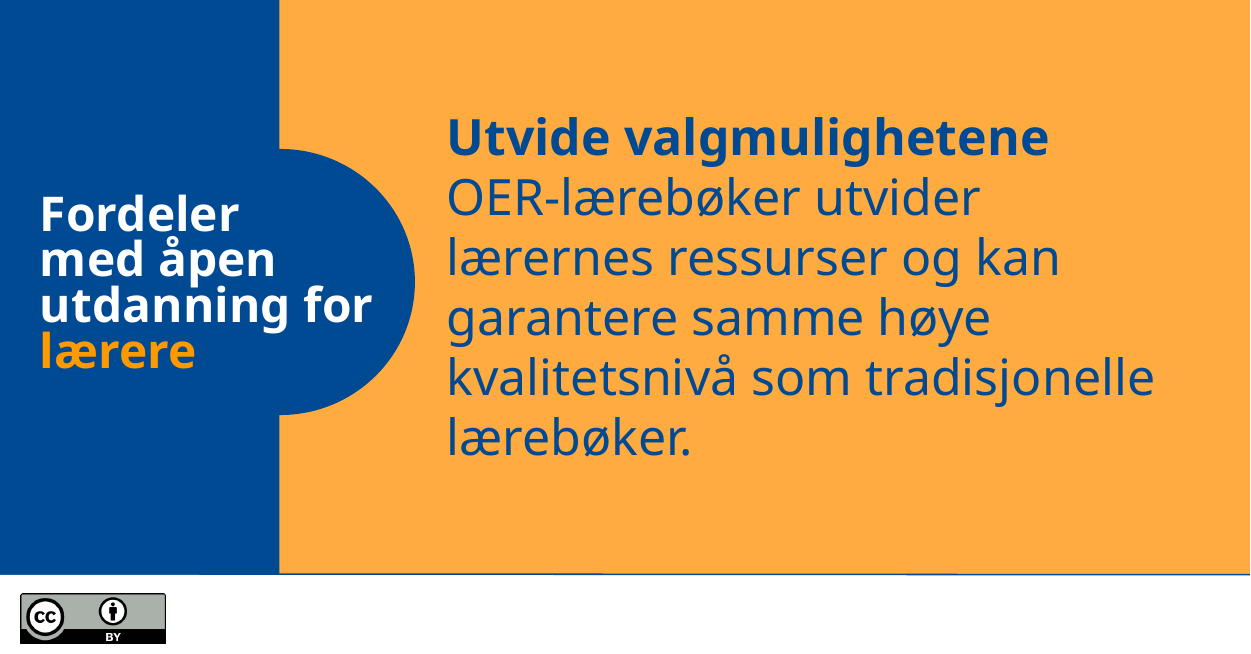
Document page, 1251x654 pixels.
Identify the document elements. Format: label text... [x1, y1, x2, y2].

picture [20, 592, 166, 645]
text_box [0, 582, 1250, 654]
text_box Utvide valgmulighetene OER-lærebøker utvider lærernes ressurser og kan garantere samme høye kvalitetsnivå som tradisjonelle lærebøker. [431, 90, 1208, 481]
text_box [195, 148, 366, 179]
text_box Fordeler med åpen utdanning for lærere [24, 179, 420, 393]
text_box [206, 393, 355, 416]
text_box [0, 0, 280, 573]
